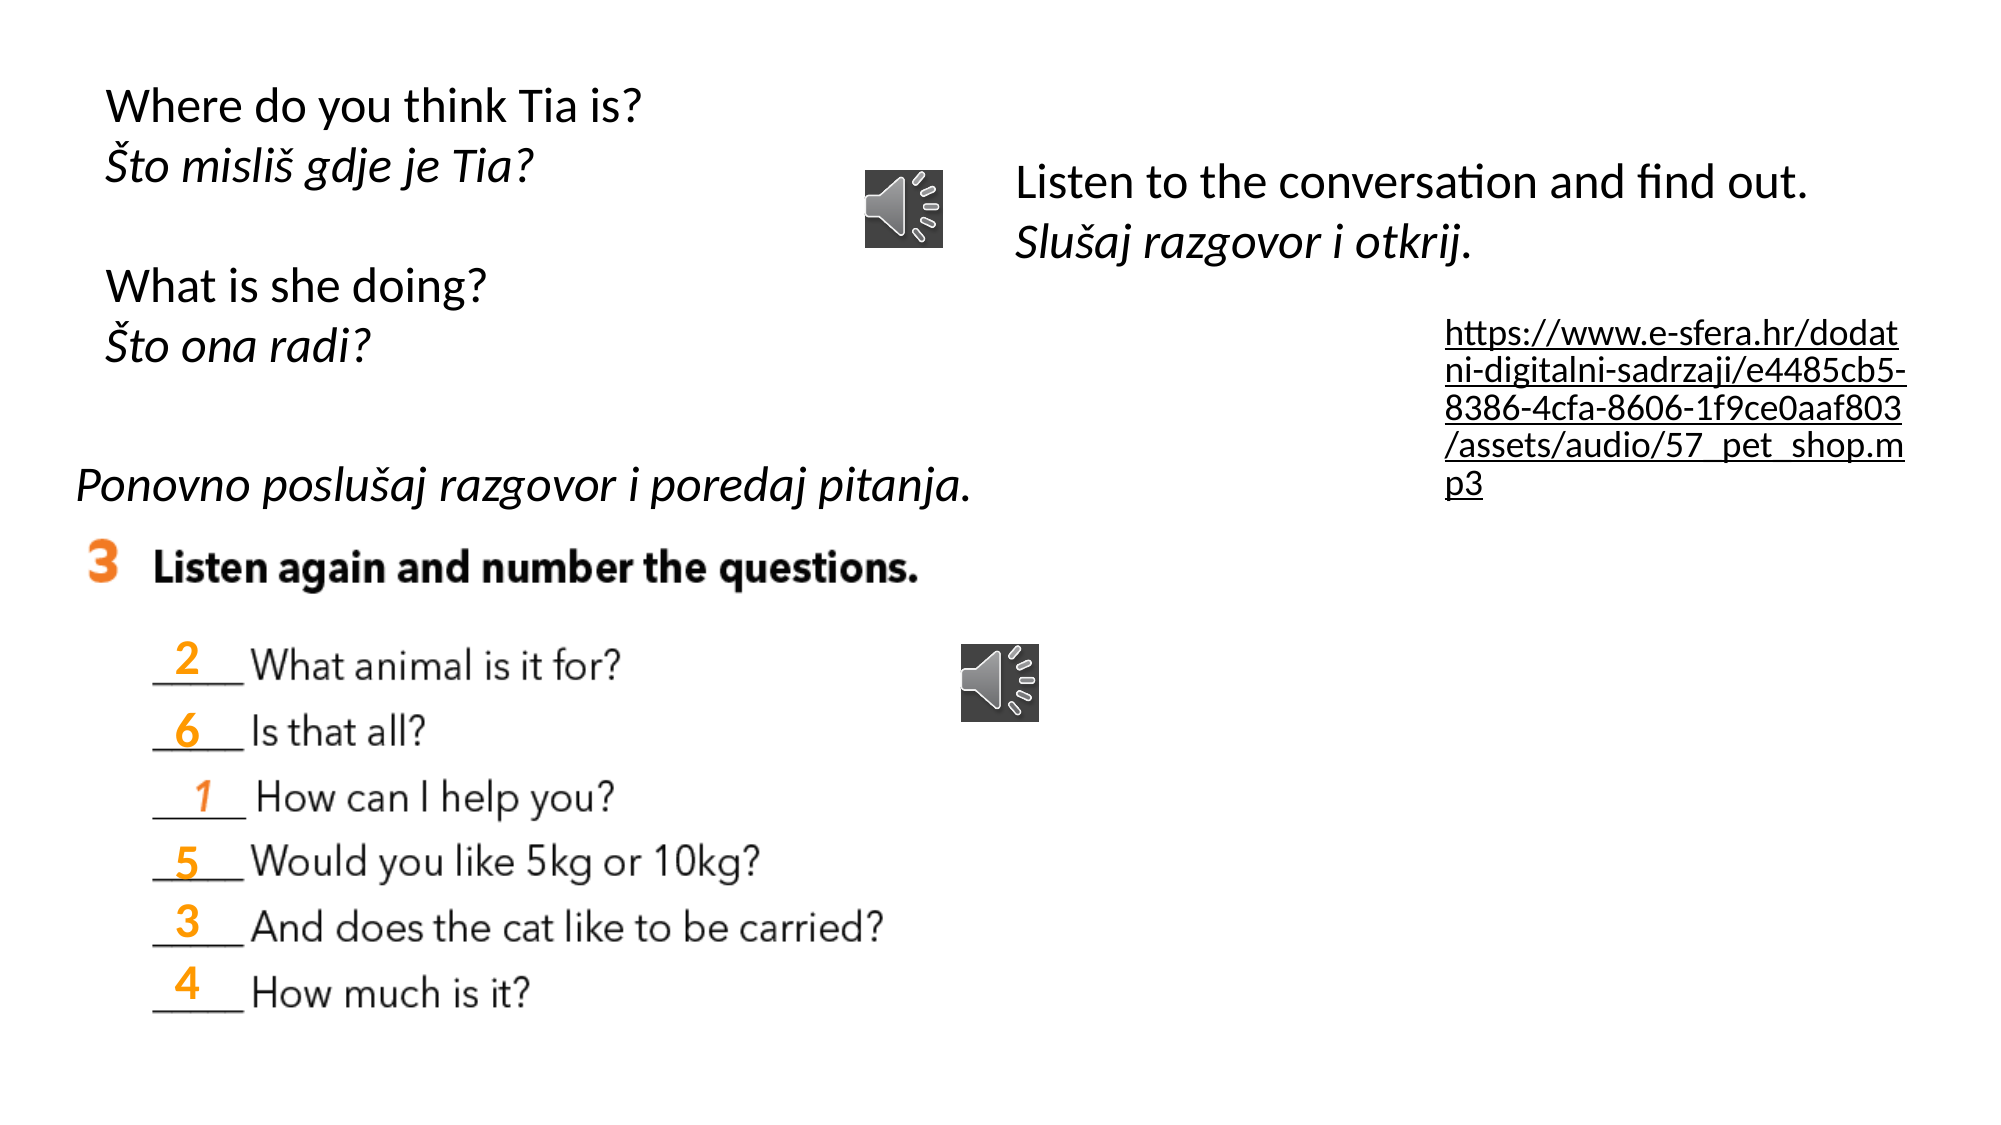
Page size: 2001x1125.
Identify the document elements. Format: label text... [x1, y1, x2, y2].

picture [959, 642, 1040, 723]
text_box Where do you think Tia is? Što misliš gdje je Tia? What is she doing? Što ona radi? [90, 65, 1859, 441]
text_box Ponovno poslušaj razgovor i poredaj pitanja. [61, 444, 1056, 519]
picture [76, 525, 944, 1028]
picture [864, 168, 945, 249]
text_box https://www.e-sfera.hr/dodatni-digitalni-sadrzaji/e4485cb5-8386-4cfa-8606-1f9ce0aaf803/assets/audio/57_pet_shop.mp3 [1429, 300, 1930, 405]
text_box Listen to the conversation and find out. Slušaj razgovor i otkrij. [1000, 140, 1859, 276]
